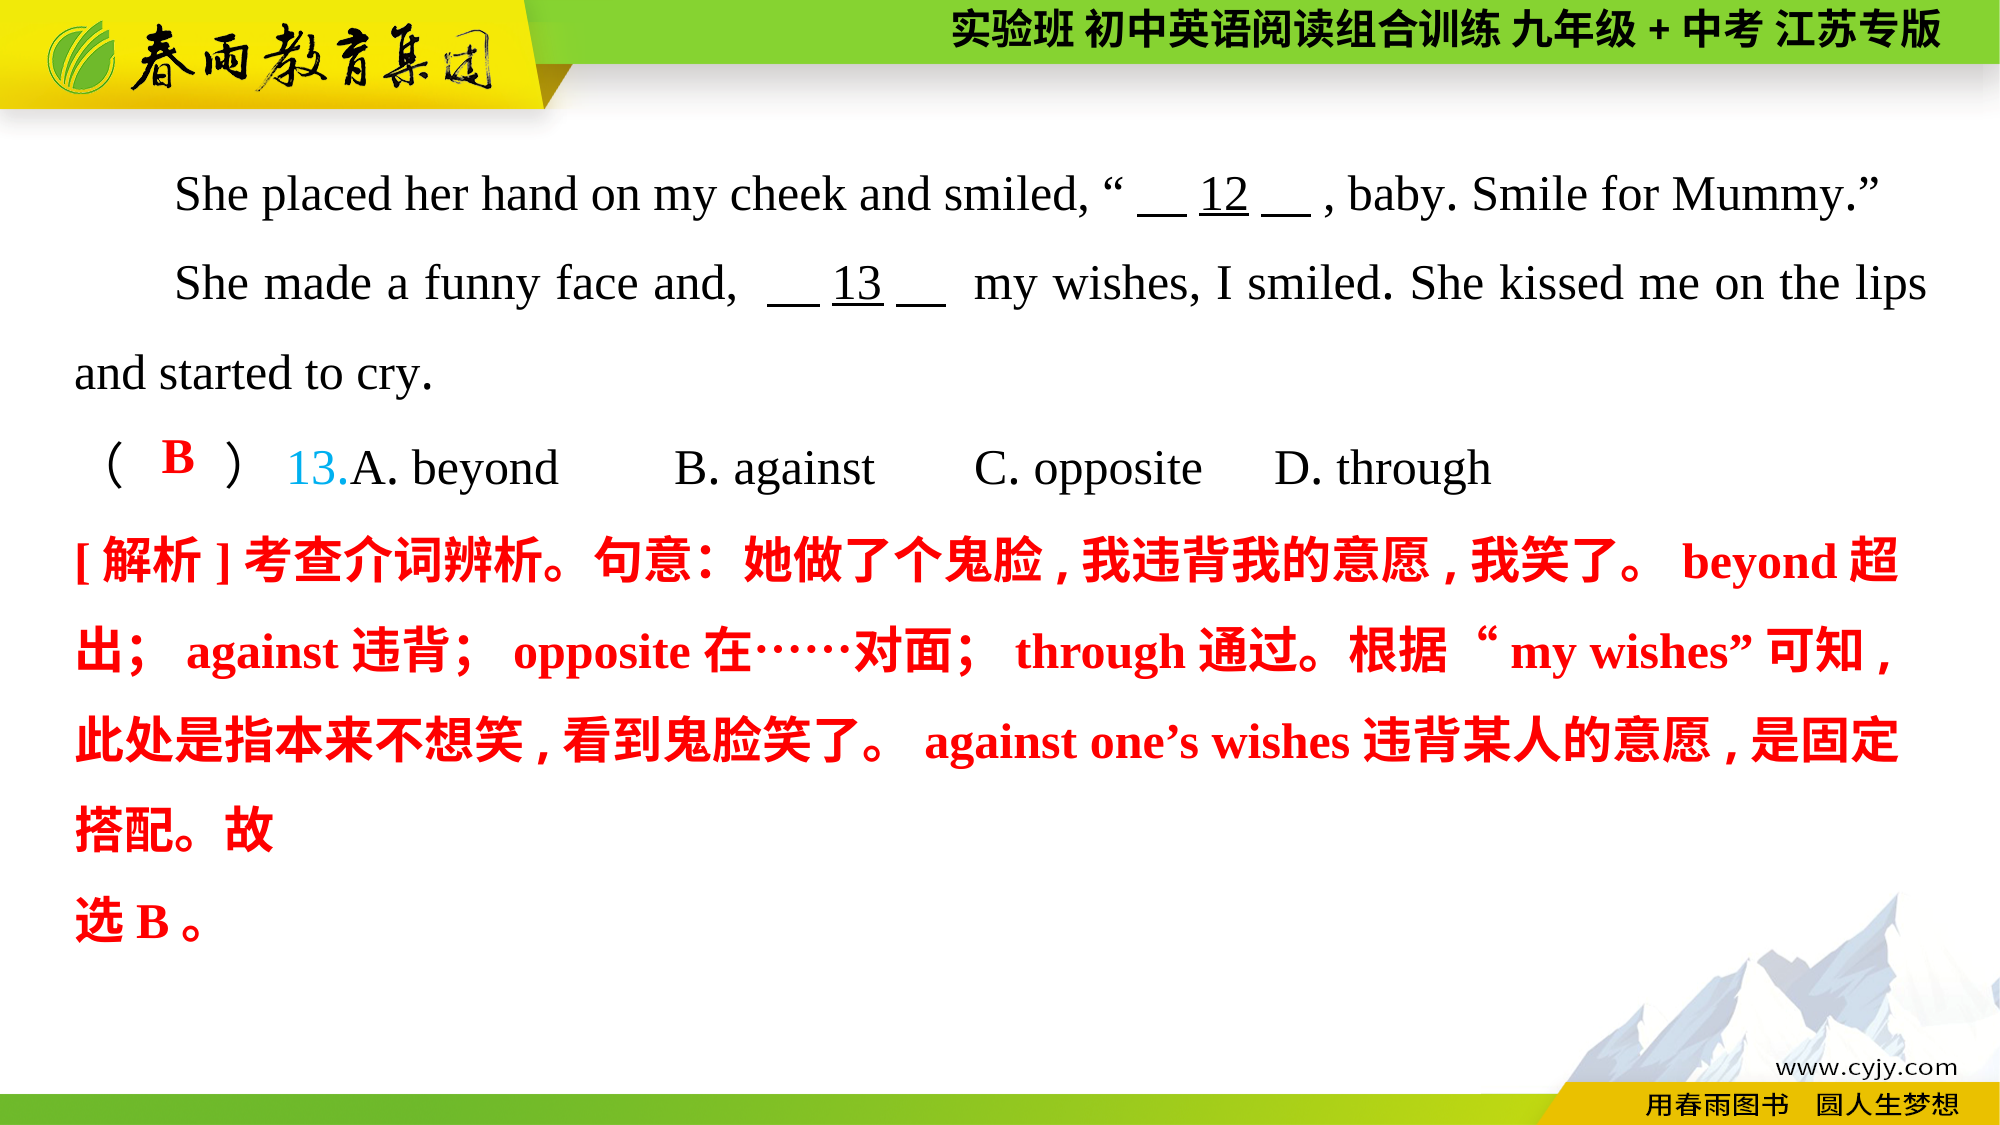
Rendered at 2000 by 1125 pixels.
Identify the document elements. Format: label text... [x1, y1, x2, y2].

text_box [解析]考查介词辨析。句意：她做了个鬼脸,我违背我的意愿,我笑了。beyond超出；against违背；opposite在……对面；through通过。根据“my wishes”可知,此处是指本来不想笑,看到鬼脸笑了。against one’s wishes违背某人的意愿,是固定搭配。故 选B。 [59, 490, 1944, 956]
text_box （ ）13.A. beyond B. against C. opposite D. through [59, 397, 1944, 490]
text_box B [146, 415, 210, 490]
picture [0, 0, 2000, 1125]
list She placed her hand on my cheek and smiled, “ 12 , baby. Smile for Mummy.” She made a funny face and, 13 my wishes, I smiled. She kissed me on the lips and started to cry. [59, 122, 1944, 397]
